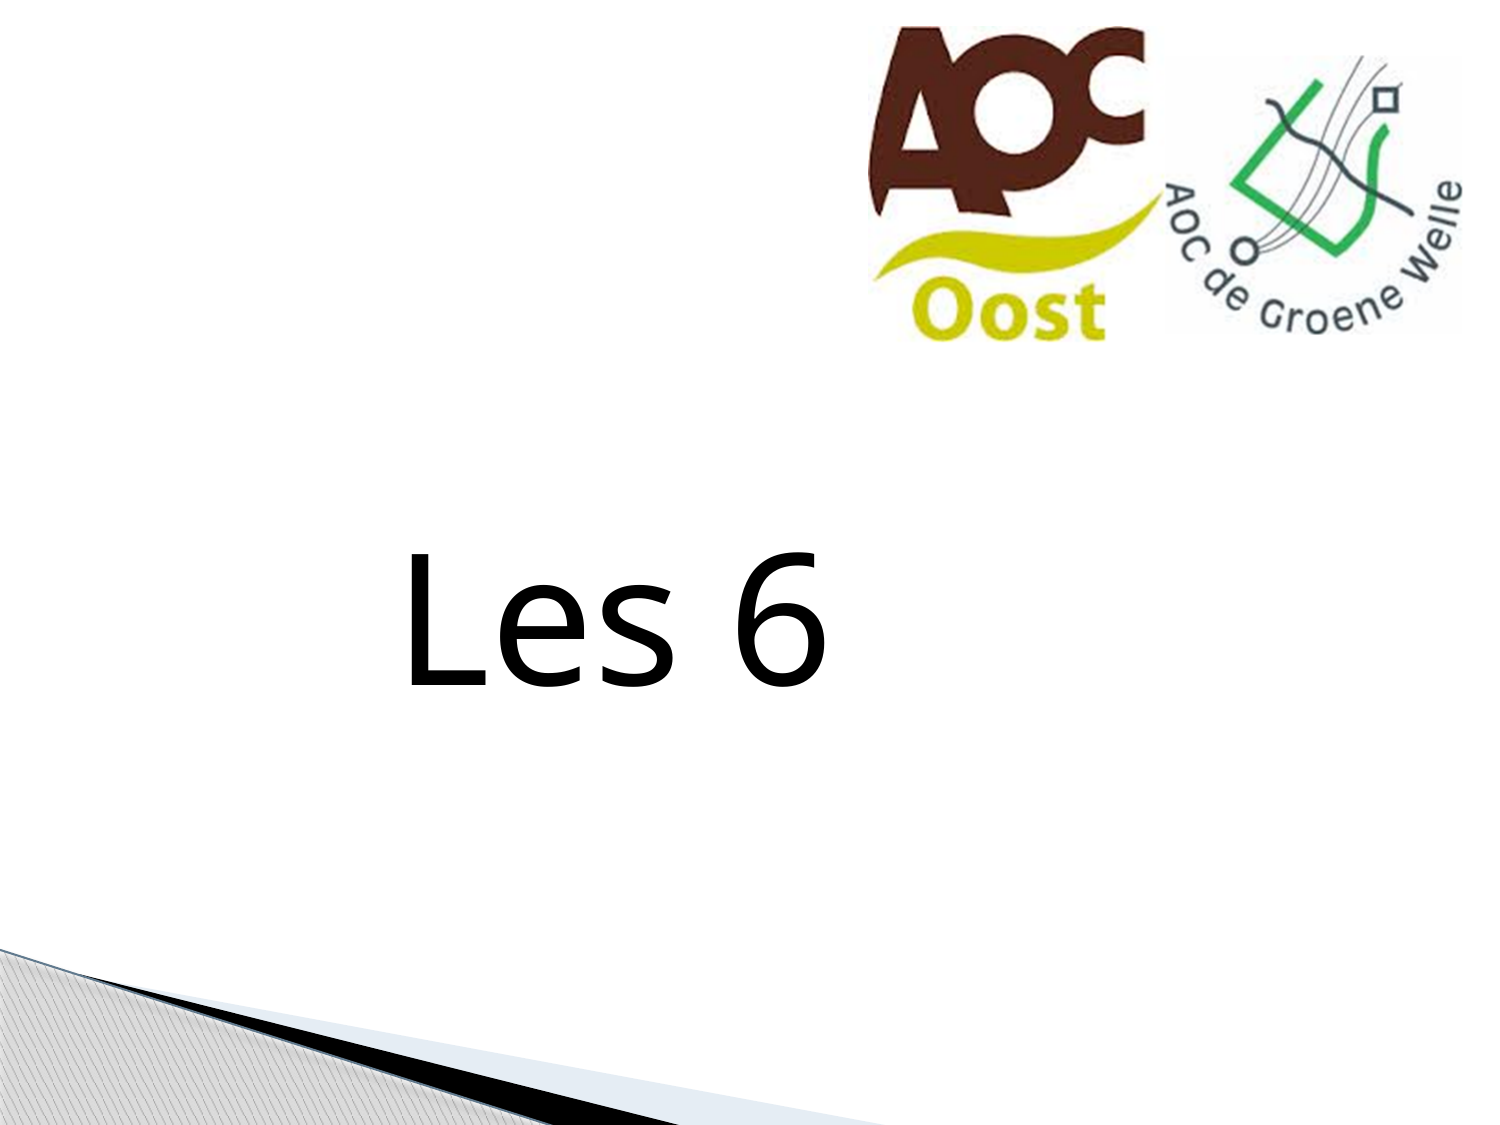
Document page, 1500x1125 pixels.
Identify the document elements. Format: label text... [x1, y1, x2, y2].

list Les 6 [75, 267, 1425, 986]
picture [867, 26, 1473, 365]
